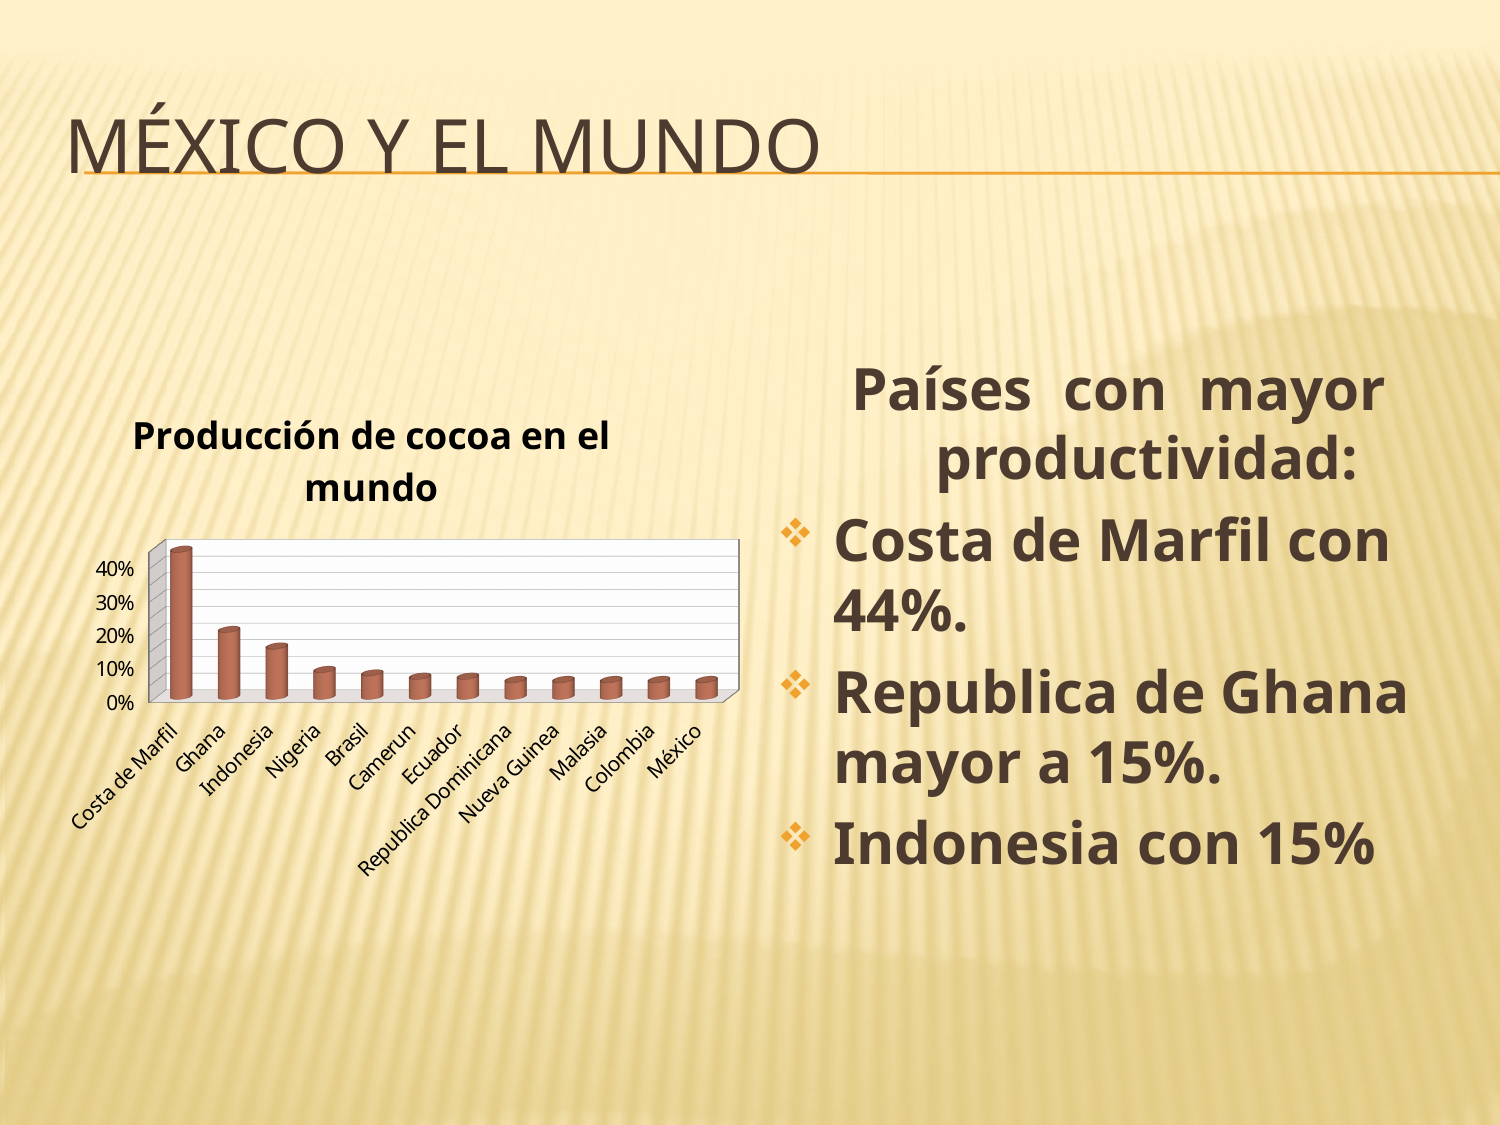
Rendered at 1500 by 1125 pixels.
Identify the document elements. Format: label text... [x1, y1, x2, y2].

list Países con mayor productividad: Costa de Marfil con 44%. Republica de Ghana mayor a 15%. Indonesia con 15% [762, 262, 1475, 1038]
chart [40, 385, 763, 894]
title México y el mundo [49, 75, 1475, 213]
